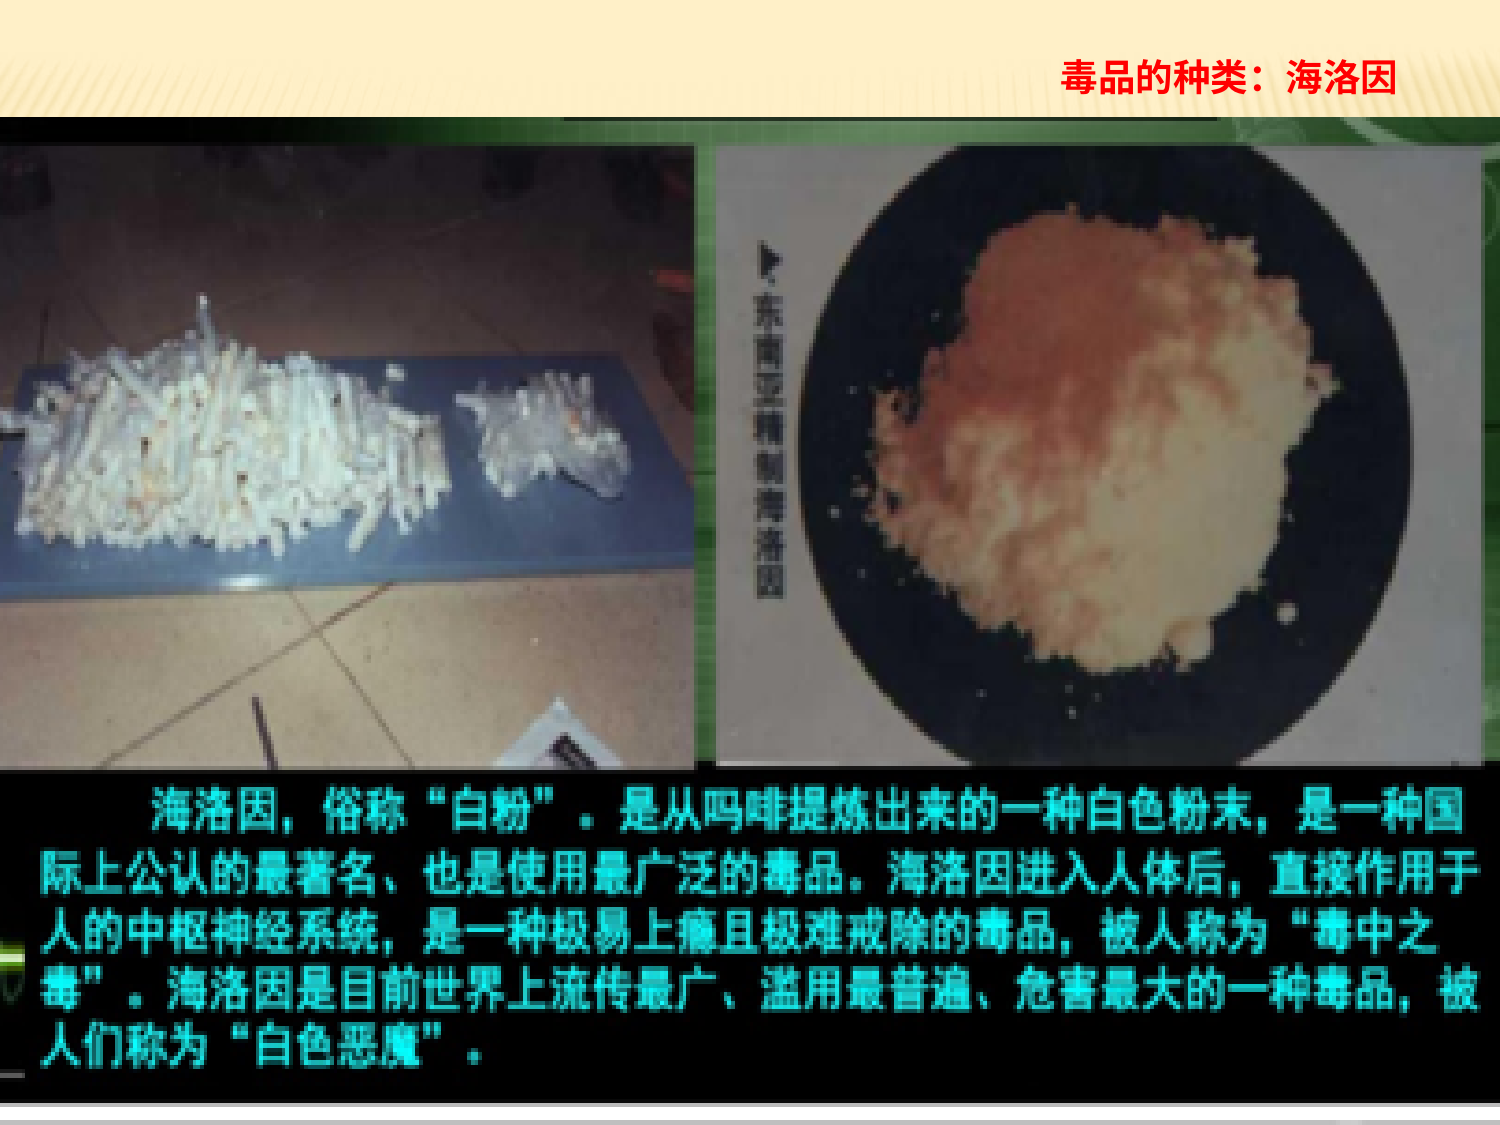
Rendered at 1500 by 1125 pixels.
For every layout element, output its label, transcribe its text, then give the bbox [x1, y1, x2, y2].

picture [0, 116, 1500, 1125]
text_box 毒品的种类：海洛因 [1046, 46, 1414, 107]
